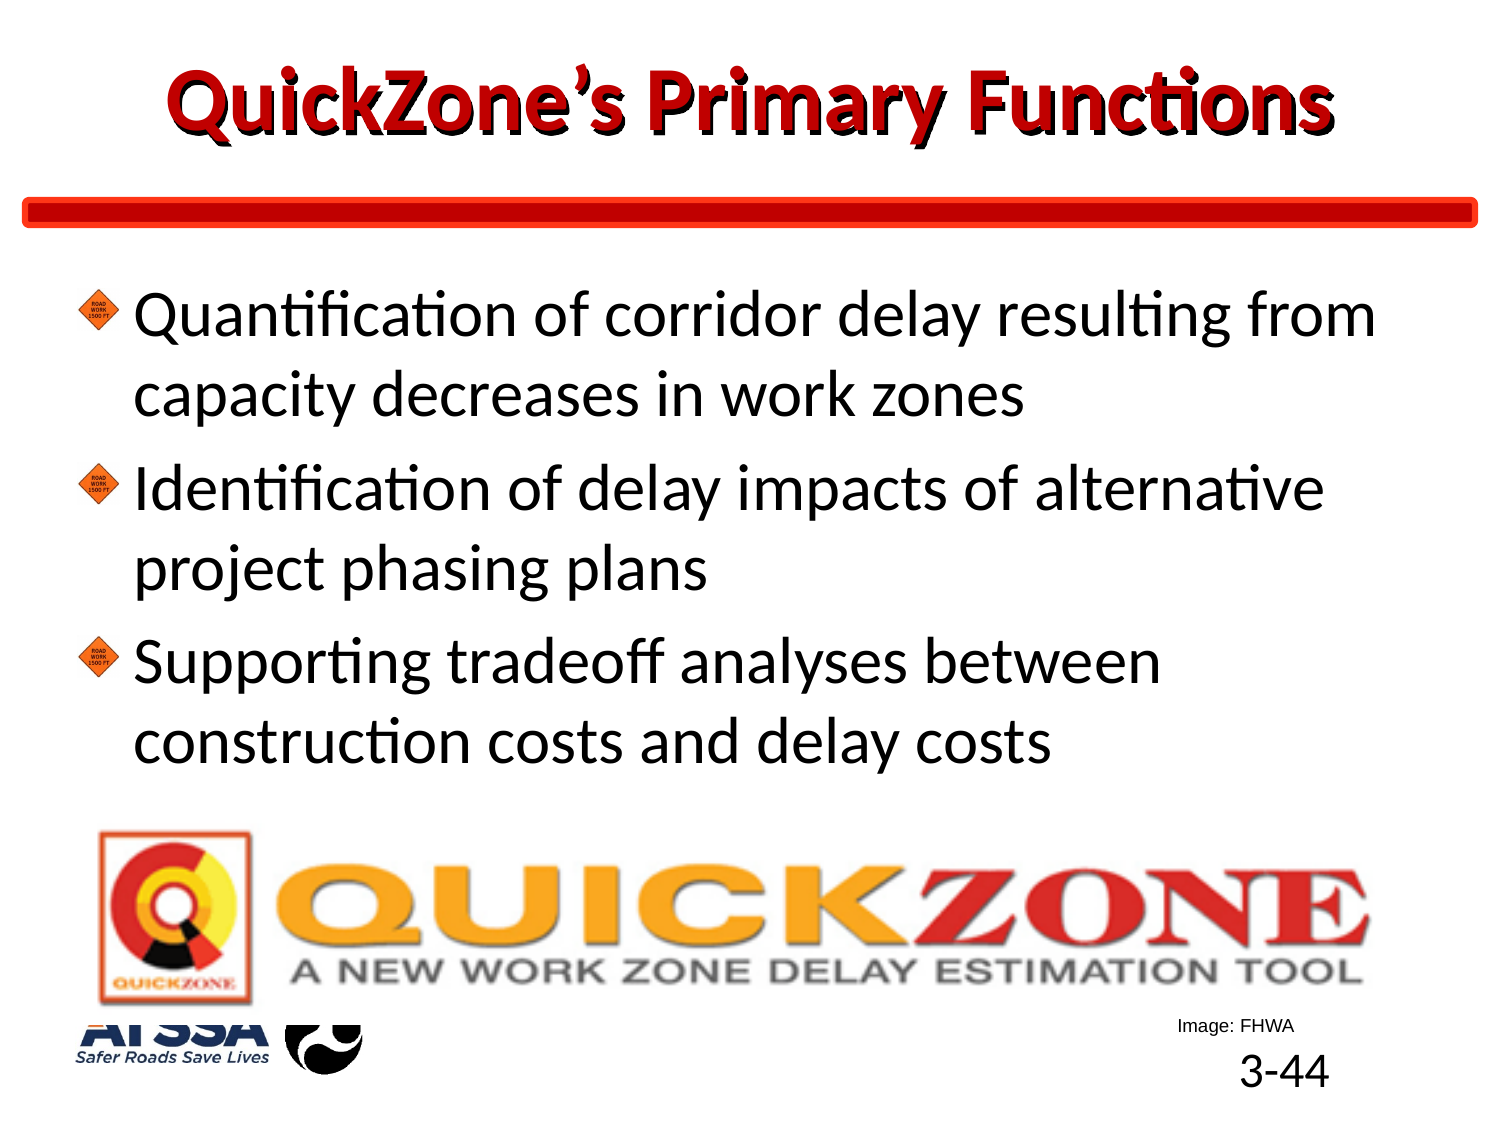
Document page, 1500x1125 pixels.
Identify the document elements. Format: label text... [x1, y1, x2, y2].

picture [75, 812, 1388, 1077]
text_box Image: FHWA [1162, 1033, 1350, 1044]
picture [77, 635, 120, 678]
title QuickZone’s Primary Functions [0, 0, 1500, 188]
picture [77, 288, 120, 331]
list Quantification of corridor delay resulting from capacity decreases in work zones Identification of delay impacts of alternative project phasing plans Supporting tradeoff analyses between construction costs and delay costs [62, 262, 1438, 813]
picture [77, 462, 120, 505]
